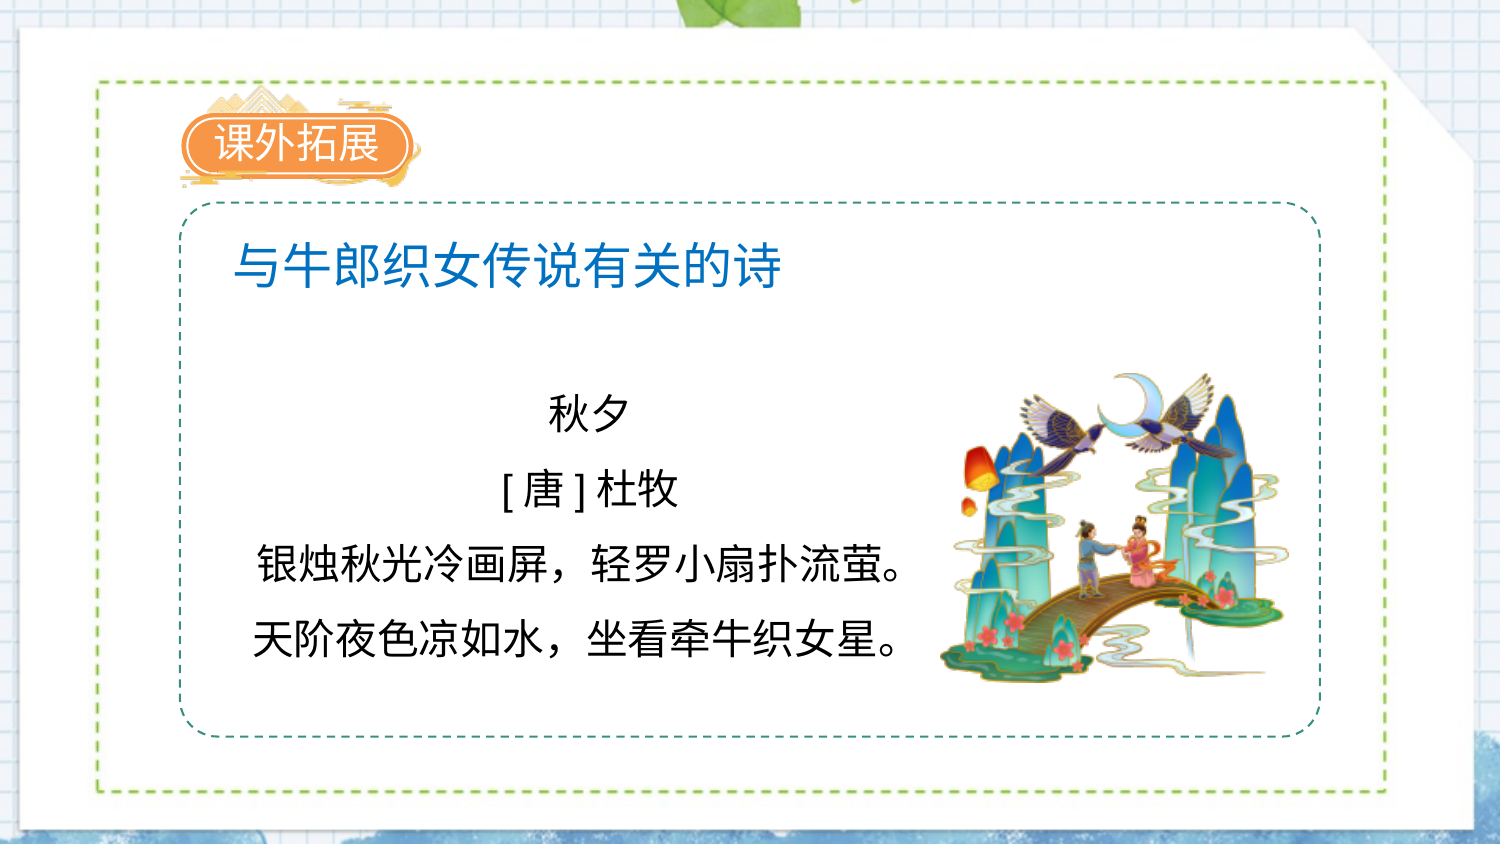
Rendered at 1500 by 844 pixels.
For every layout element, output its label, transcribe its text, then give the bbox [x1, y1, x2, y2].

picture [0, 0, 1500, 844]
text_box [179, 85, 421, 189]
text_box 太阳系内除了太阳、八星及其卫星、小行星、彗星外，在星际空间还存在着大最的尘埃 微粒和微小的固体块，它们也绕着太阳运动，它们统称为“流星体”。流星体的质最一般小于- 百吨，大多数流星体只是很小的固体颗粒。当流星体在轨道运行中经过地球附近时，受地球引 力的影响，就会高速闯入地球大气，跟大气摩擦而把动能转化为热能，使流星体烧蚀发光，有的 就成为明亮的火流星。口青朗的夜晚，蓦地一条明亮的光,_划破夜幕，这就是几乎人人都见过的 流星现象。流星群是一群轨道大致相同的流星体，当其与地球相遇时，与大气摩擦发光发热，则 成为颇为壮丽的流星雨。 [178, 201, 1321, 738]
text_box 与牛郎织女传说有关的诗 [217, 226, 829, 302]
text_box 秋夕 [唐]杜牧 银烛秋光冷画屏，轻罗小扇扑流萤。 天阶夜色凉如水，坐看牵牛织女星。 [148, 355, 1034, 671]
